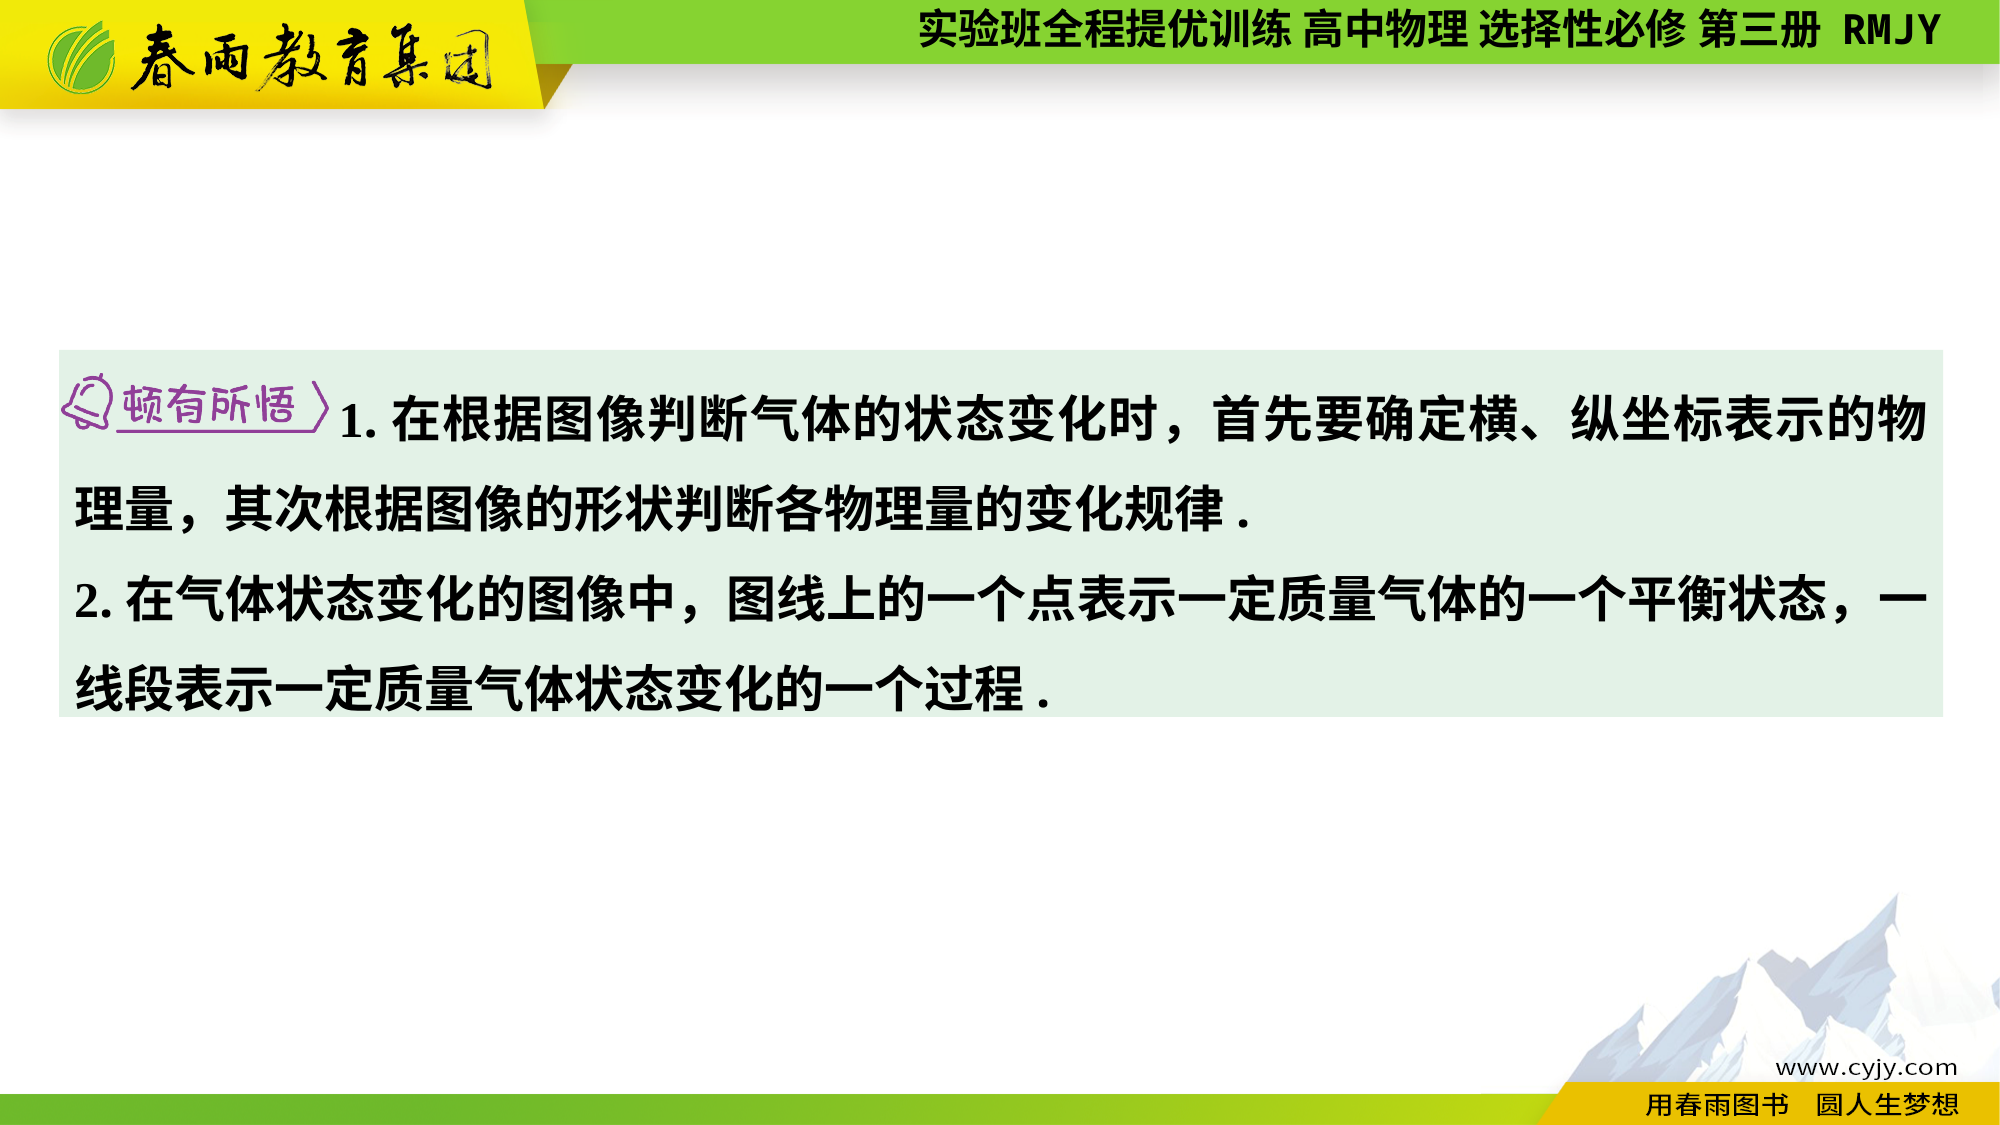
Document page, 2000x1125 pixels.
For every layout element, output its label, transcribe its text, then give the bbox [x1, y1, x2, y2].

list 1.在根据图像判断气体的状态变化时，首先要确定横、纵坐标表示的物理量，其次根据图像的形状判断各物理量的变化规律. 2.在气体状态变化的图像中，图线上的一个点表示一定质量气体的一个平衡状态，一线段表示一定质量气体状态变化的一个过程. [59, 349, 1944, 717]
picture [0, 0, 2000, 1125]
